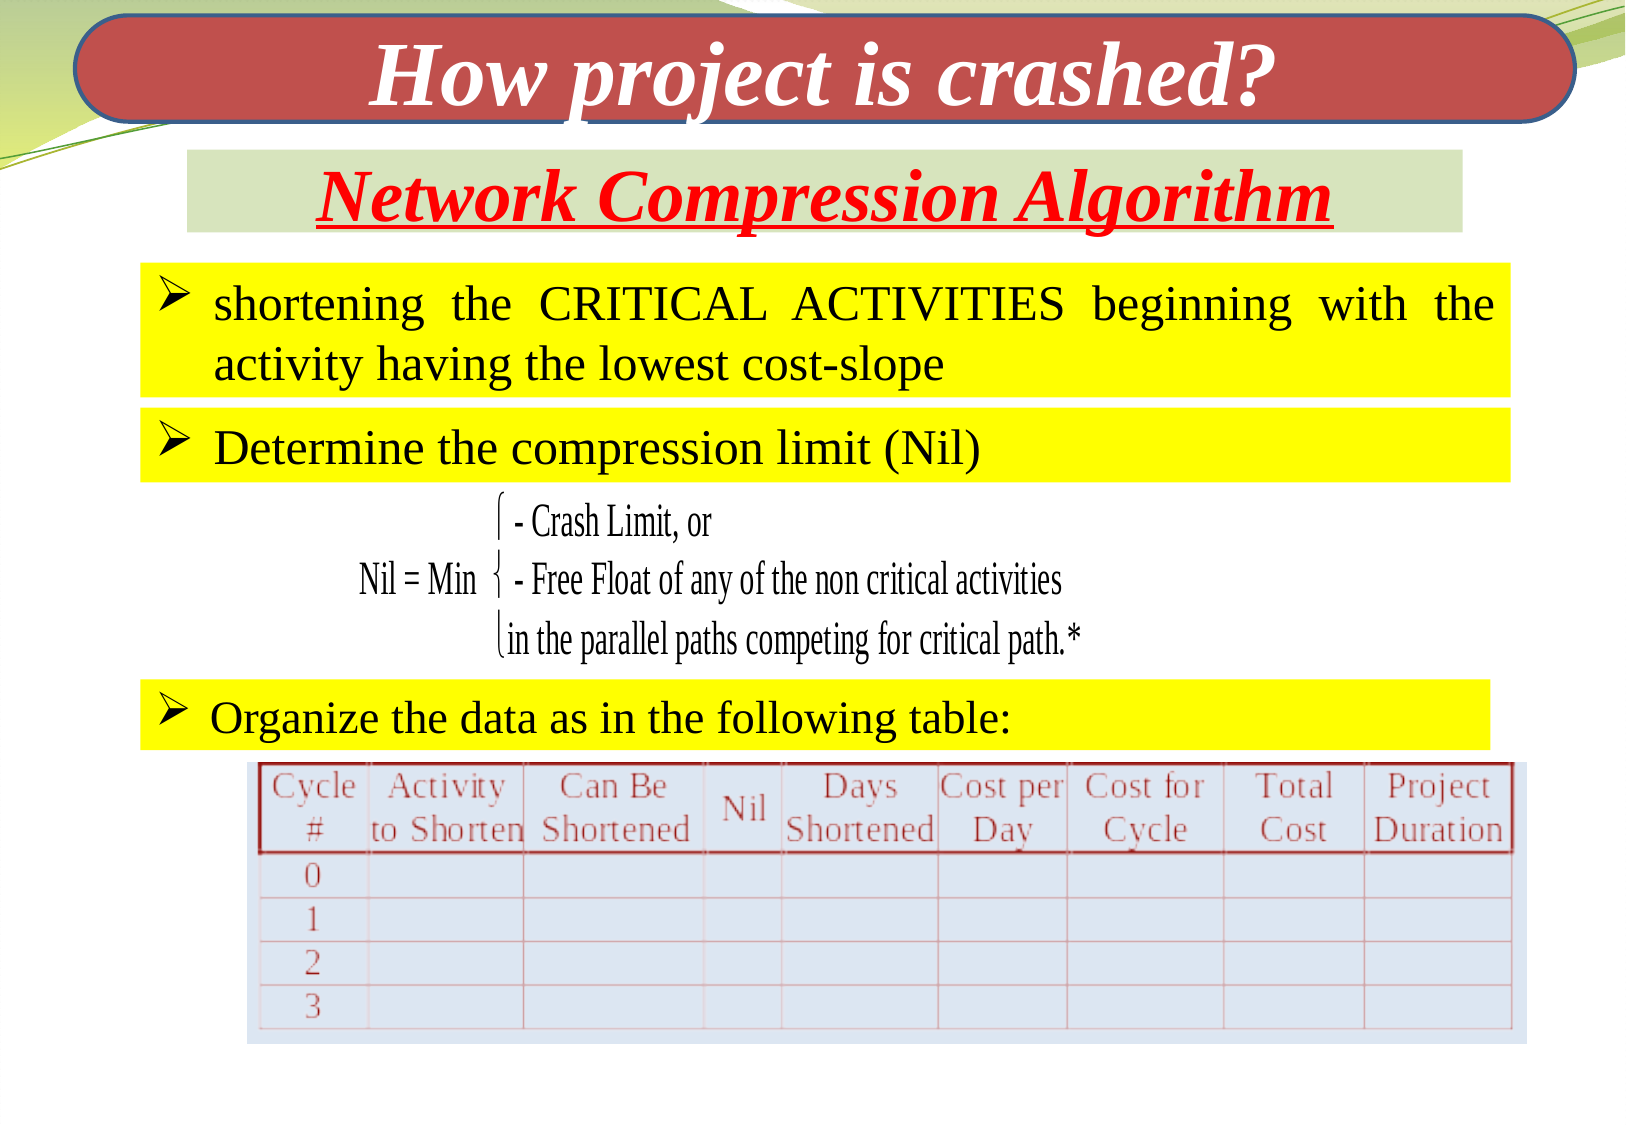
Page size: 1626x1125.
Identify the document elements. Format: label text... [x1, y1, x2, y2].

text_box How project is crashed? [74, 15, 1575, 122]
text_box Network Compression Algorithm [187, 149, 1463, 233]
text_box Determine the compression limit (Nil) [140, 407, 1511, 483]
text_box Organize the data as in the following table: [140, 679, 1491, 751]
picture [246, 762, 1528, 1044]
text_box shortening the CRITICAL ACTIVITIES beginning with the activity having the lowest cost-slope [140, 262, 1511, 398]
picture [270, 489, 1381, 667]
